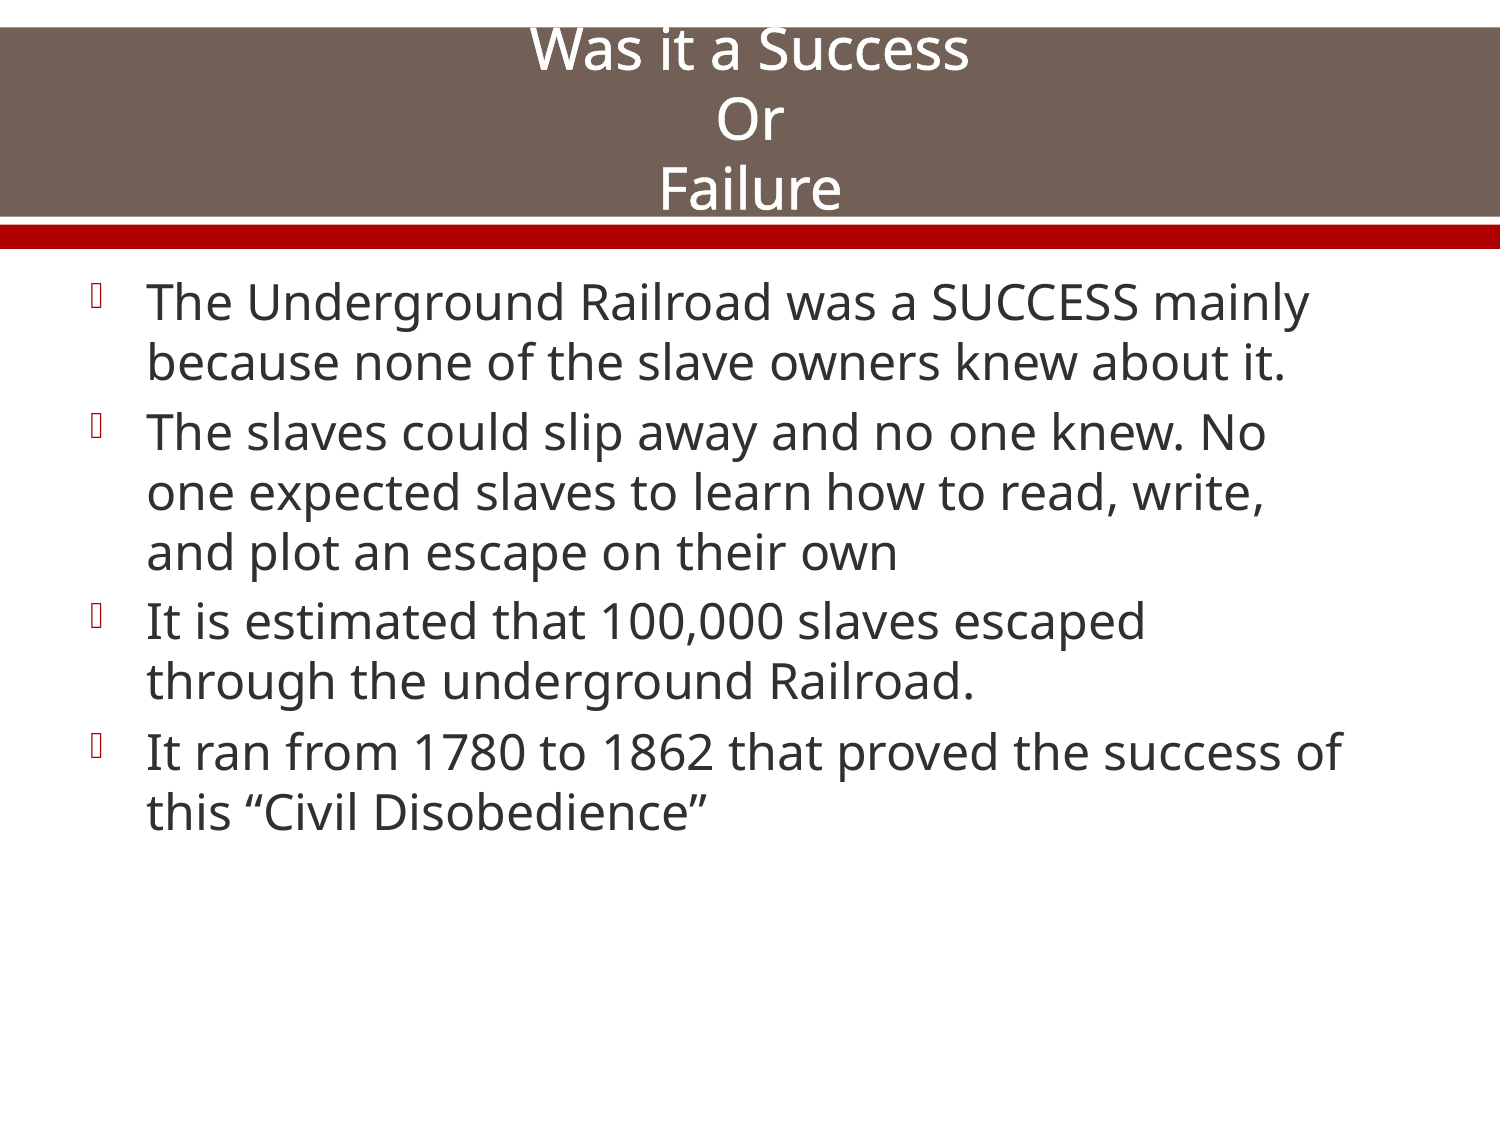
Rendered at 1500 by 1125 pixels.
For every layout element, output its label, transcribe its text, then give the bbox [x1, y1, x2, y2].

list The Underground Railroad was a SUCCESS mainly because none of the slave owners knew about it. The slaves could slip away and no one knew. No one expected slaves to learn how to read, write, and plot an escape on their own It is estimated that 100,000 slaves escaped through the underground Railroad. It ran from 1780 to 1862 that proved the success of this “Civil Disobedience” [75, 262, 1363, 1005]
title Was it a Success Or Failure [75, 24, 1425, 208]
